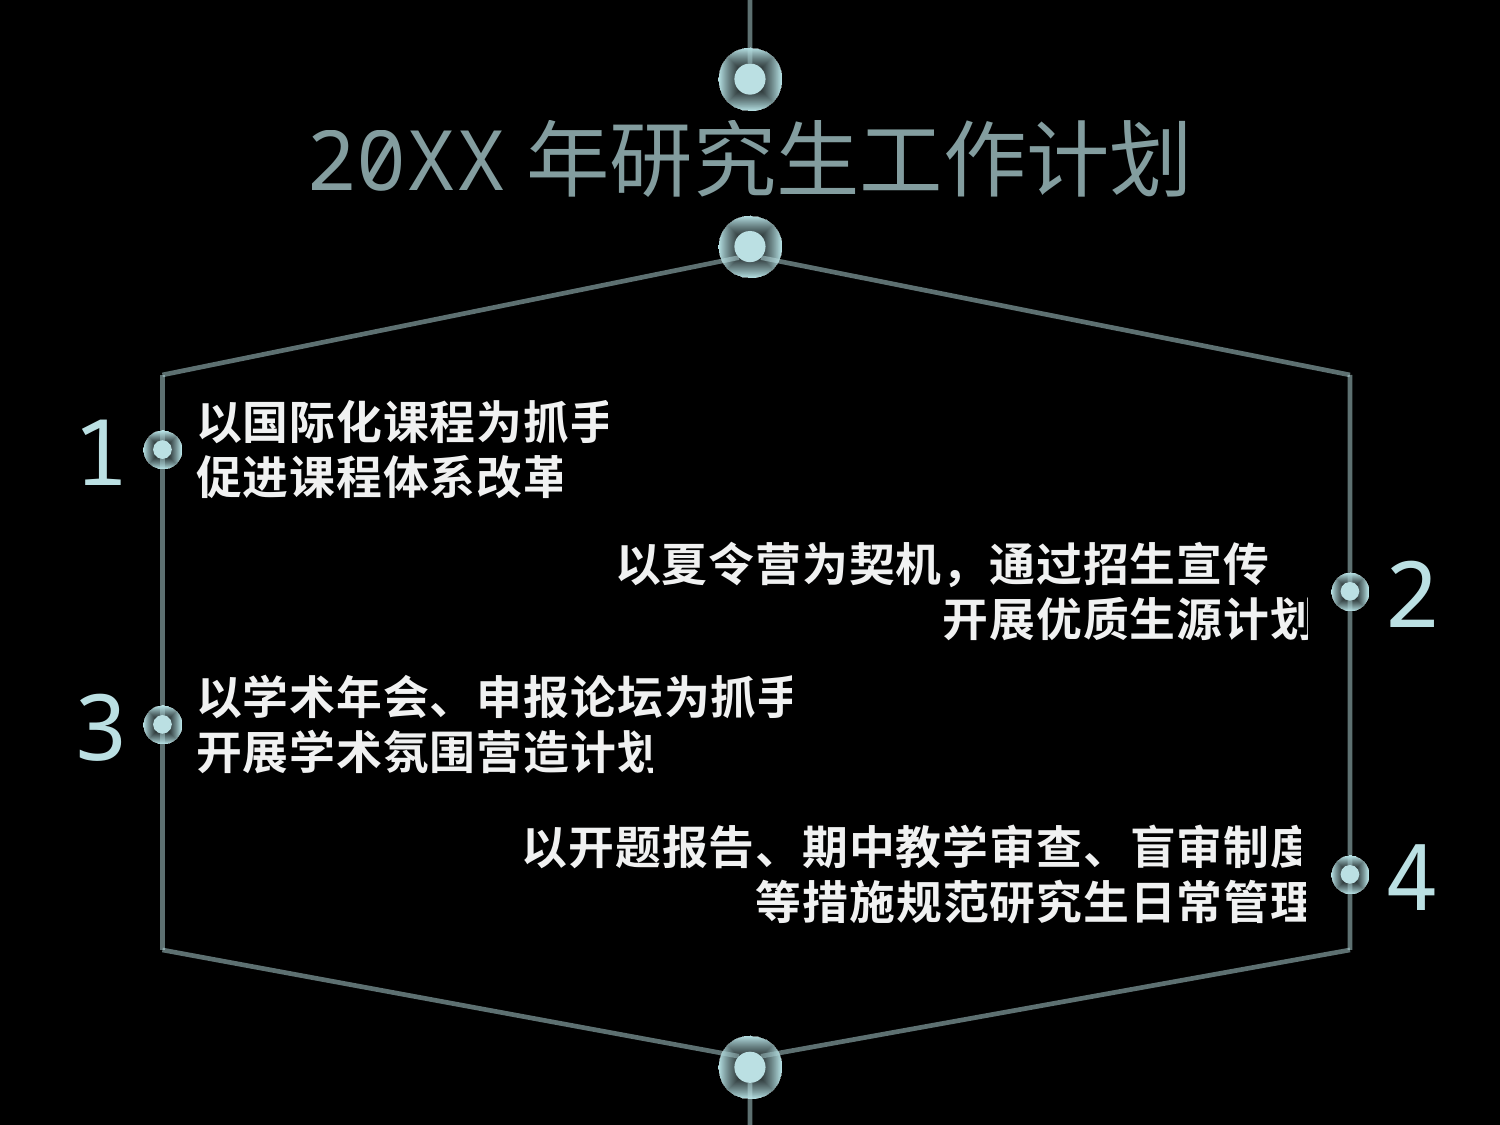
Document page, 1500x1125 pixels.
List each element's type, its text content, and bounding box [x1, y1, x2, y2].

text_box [162, 257, 740, 376]
text_box 3 [58, 661, 143, 786]
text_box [718, 47, 782, 111]
text_box 4 [1369, 811, 1454, 936]
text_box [143, 430, 182, 469]
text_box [718, 1035, 782, 1099]
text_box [718, 215, 782, 279]
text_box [162, 949, 740, 1057]
text_box 以学术年会、申报论坛为抓手 开展学术氛围营造计划 [178, 658, 828, 789]
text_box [760, 257, 1351, 376]
text_box 以开题报告、期中教学审查、盲审制度 等措施规范研究生日常管理 [484, 808, 1334, 939]
text_box 以夏令营为契机，通过招生宣传， 开展优质生源计划 [584, 525, 1334, 656]
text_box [1331, 855, 1369, 894]
text_box 以国际化课程为抓手 促进课程体系改革 [178, 385, 642, 514]
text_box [1331, 572, 1369, 611]
text_box 1 [58, 386, 143, 512]
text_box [143, 705, 182, 744]
text_box 20XX年研究生工作计划 [292, 99, 1208, 215]
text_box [760, 949, 1351, 1057]
text_box 2 [1369, 528, 1454, 653]
